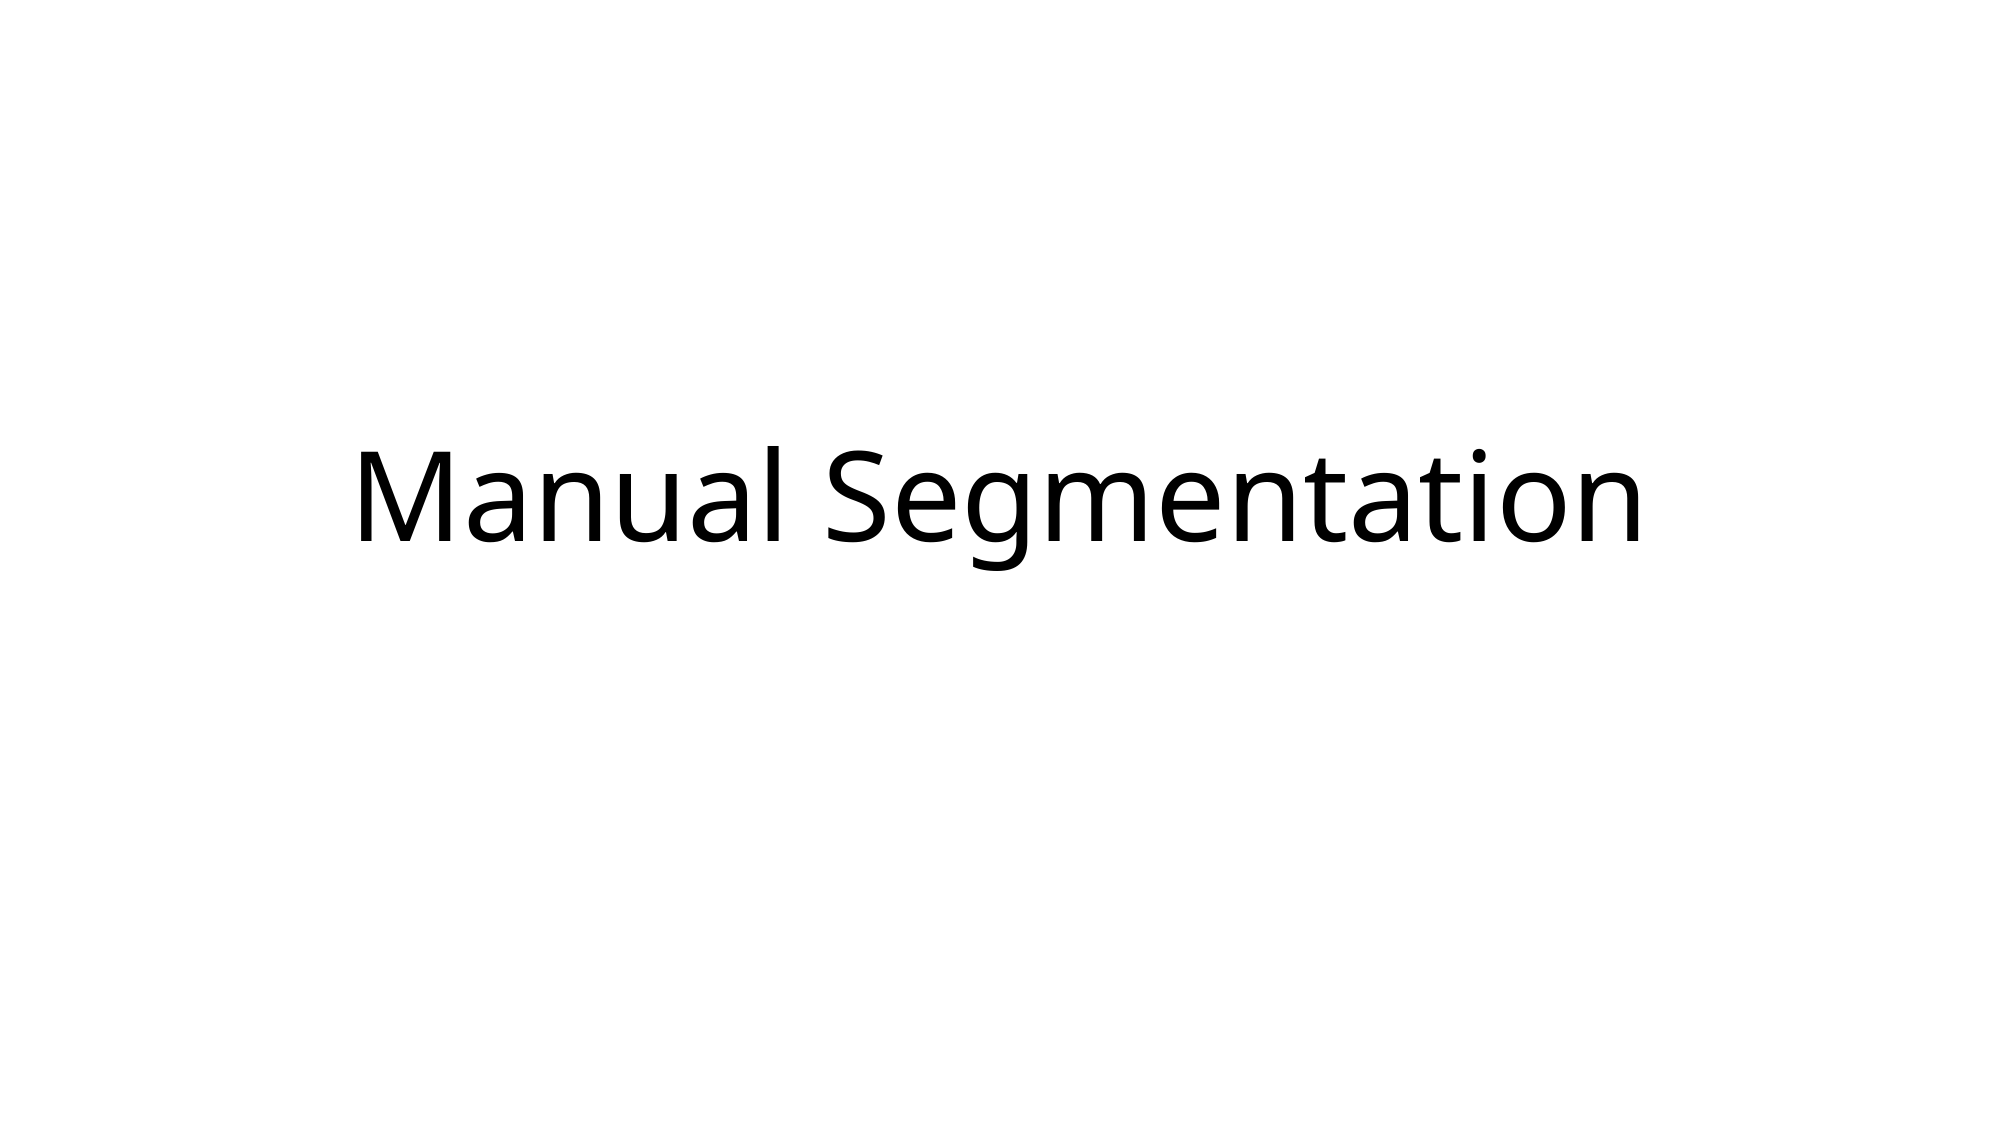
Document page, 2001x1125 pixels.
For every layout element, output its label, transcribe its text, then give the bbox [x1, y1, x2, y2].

title Manual Segmentation [249, 184, 1750, 576]
